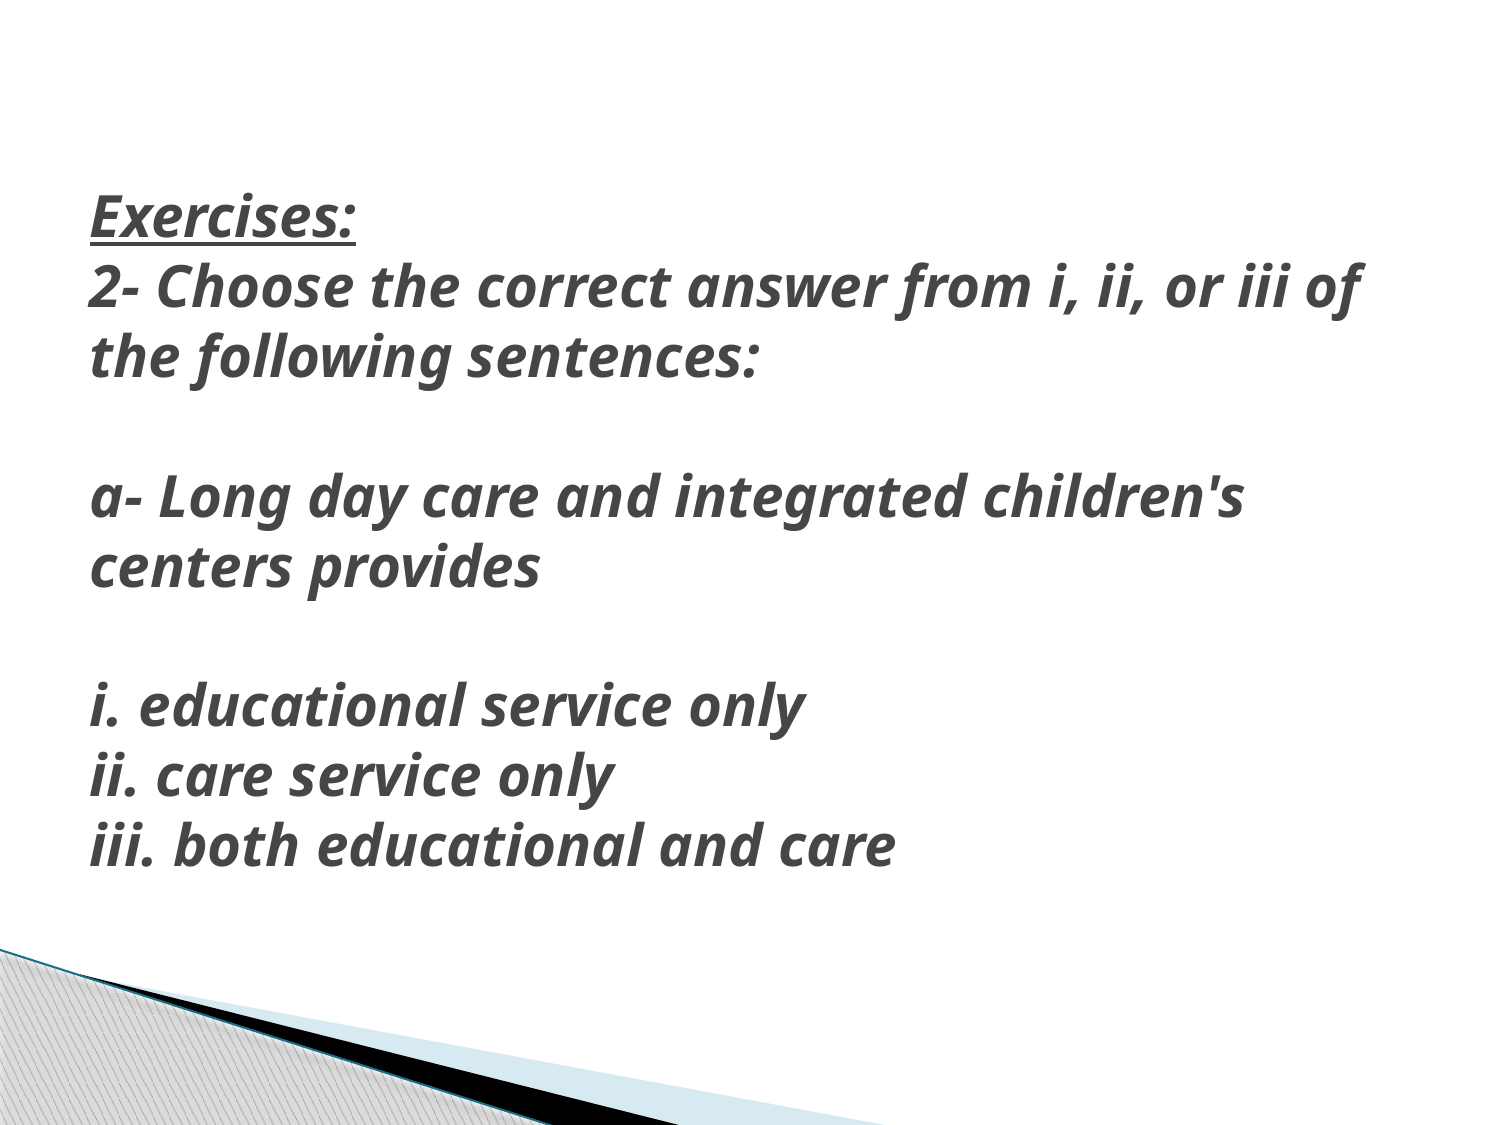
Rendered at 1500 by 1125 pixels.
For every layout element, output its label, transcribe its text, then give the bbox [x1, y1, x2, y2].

title Exercises: 2- Choose the correct answer from i, ii, or iii of the following sentences: a- Long day care and integrated children's centers provides i. educational service only ii. care service only iii. both educational and care [75, 45, 1425, 1083]
